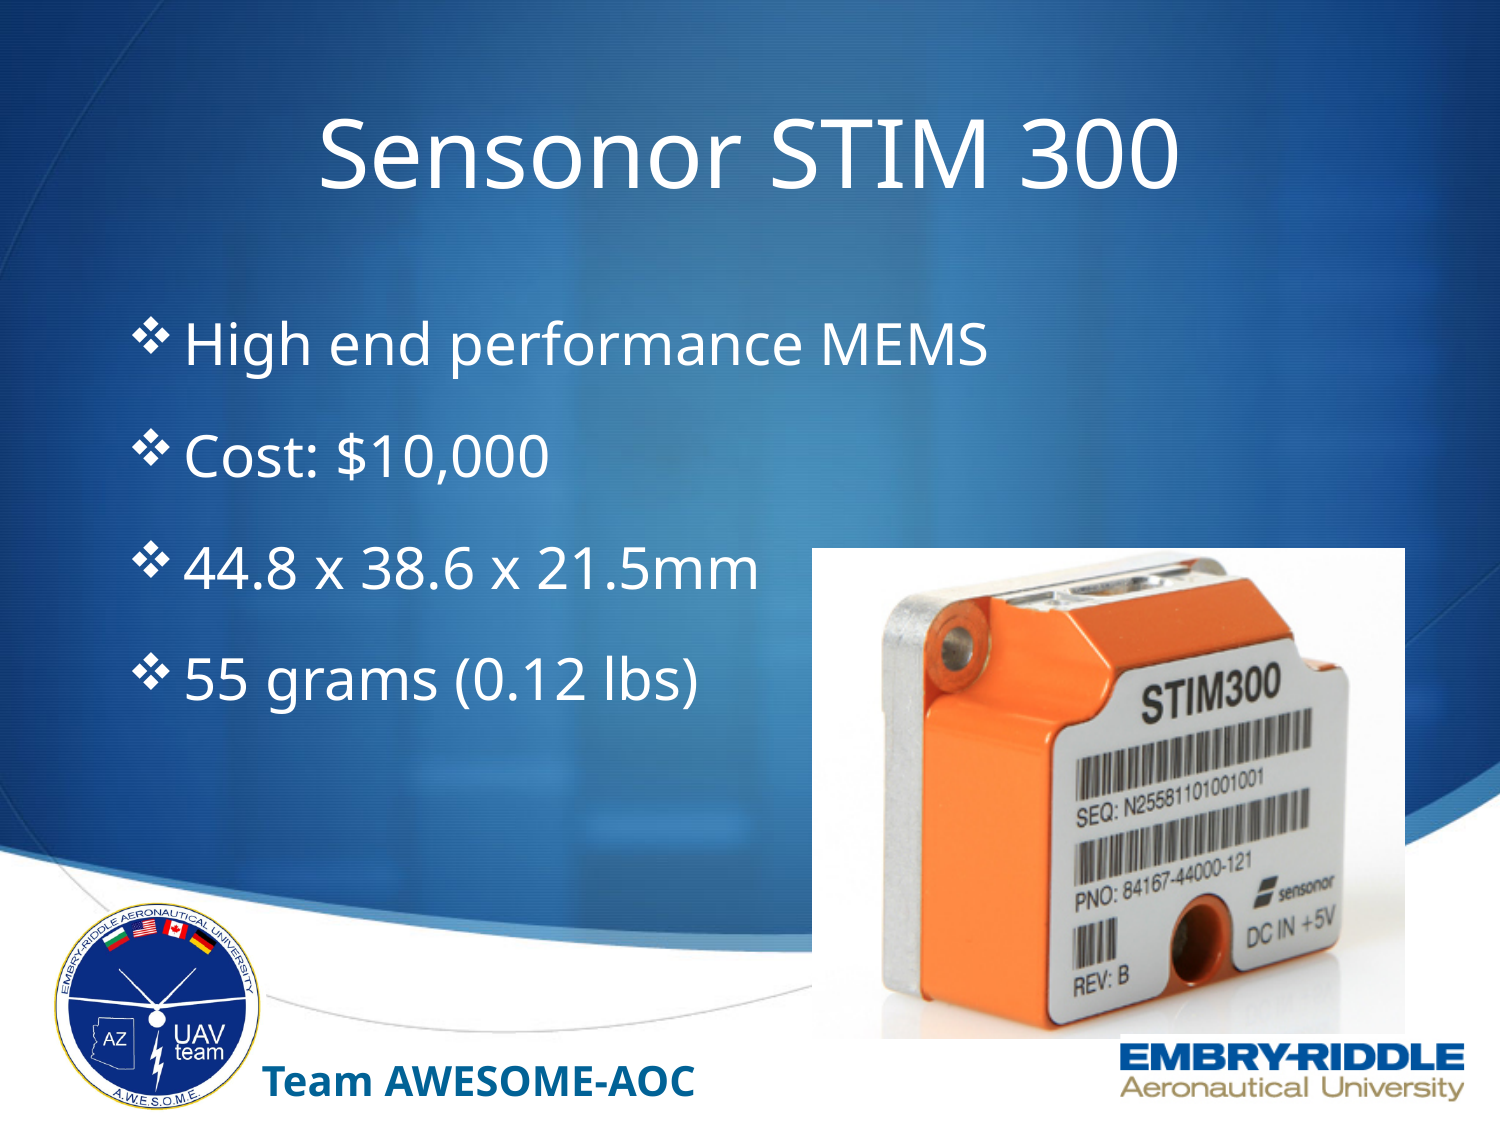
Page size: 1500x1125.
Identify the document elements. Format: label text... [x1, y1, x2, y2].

title Sensonor STIM 300 [75, 56, 1425, 245]
list High end performance MEMS Cost: $10,000 44.8 x 38.6 x 21.5mm 55 grams (0.12 lbs) [112, 299, 1370, 975]
picture [0, 0, 1500, 1125]
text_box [49, 899, 721, 1113]
